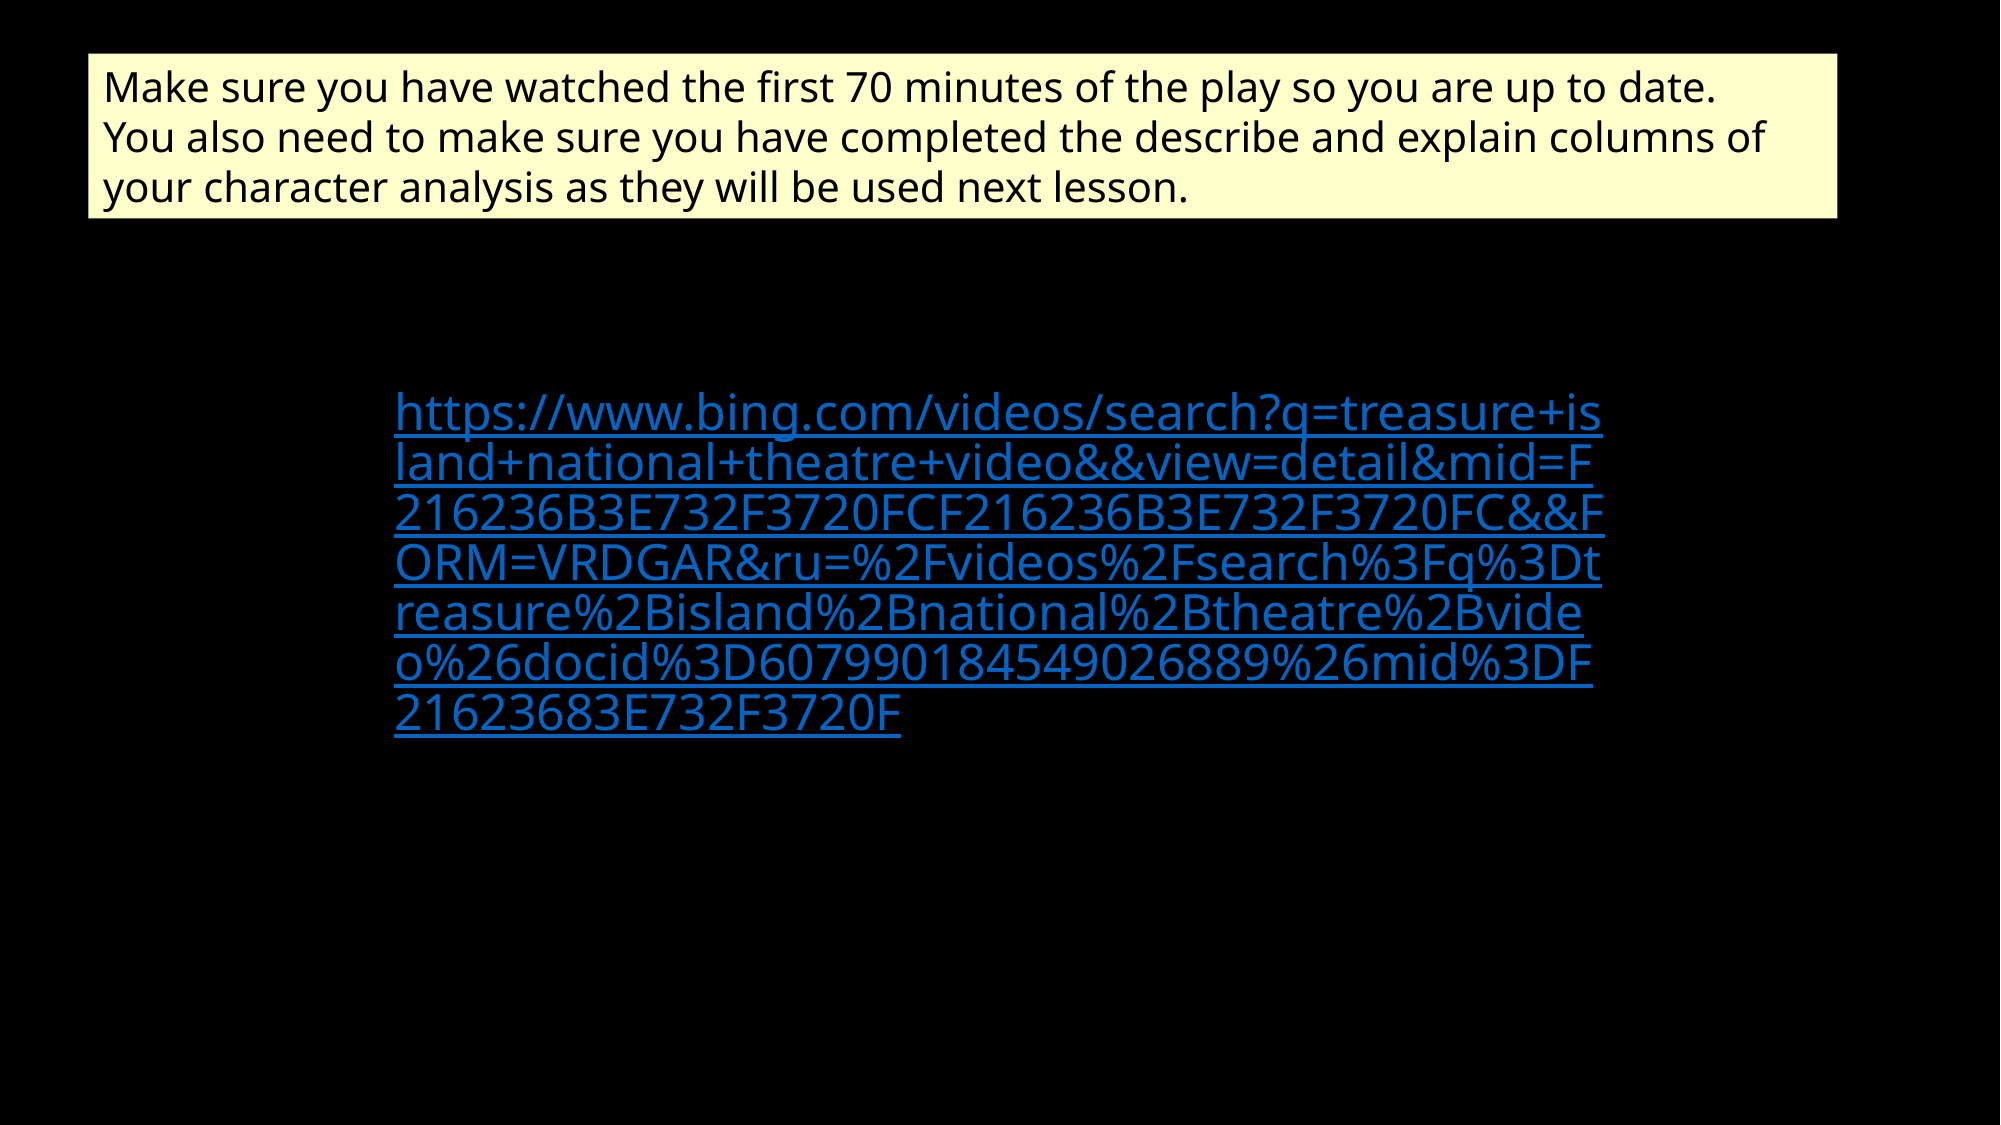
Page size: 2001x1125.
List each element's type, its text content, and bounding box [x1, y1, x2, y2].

text_box https://www.bing.com/videos/search?q=treasure+island+national+theatre+video&&view=detail&mid=F216236B3E732F3720FCF216236B3E732F3720FC&&FORM=VRDGAR&ru=%2Fvideos%2Fsearch%3Fq%3Dtreasure%2Bisland%2Bnational%2Btheatre%2Bvideo%26docid%3D607990184549026889%26mid%3DF21623683E732F3720F [379, 373, 1621, 457]
text_box Make sure you have watched the first 70 minutes of the play so you are up to date. You also need to make sure you have completed the describe and explain columns of your character analysis as they will be used next lesson. [88, 53, 1838, 219]
